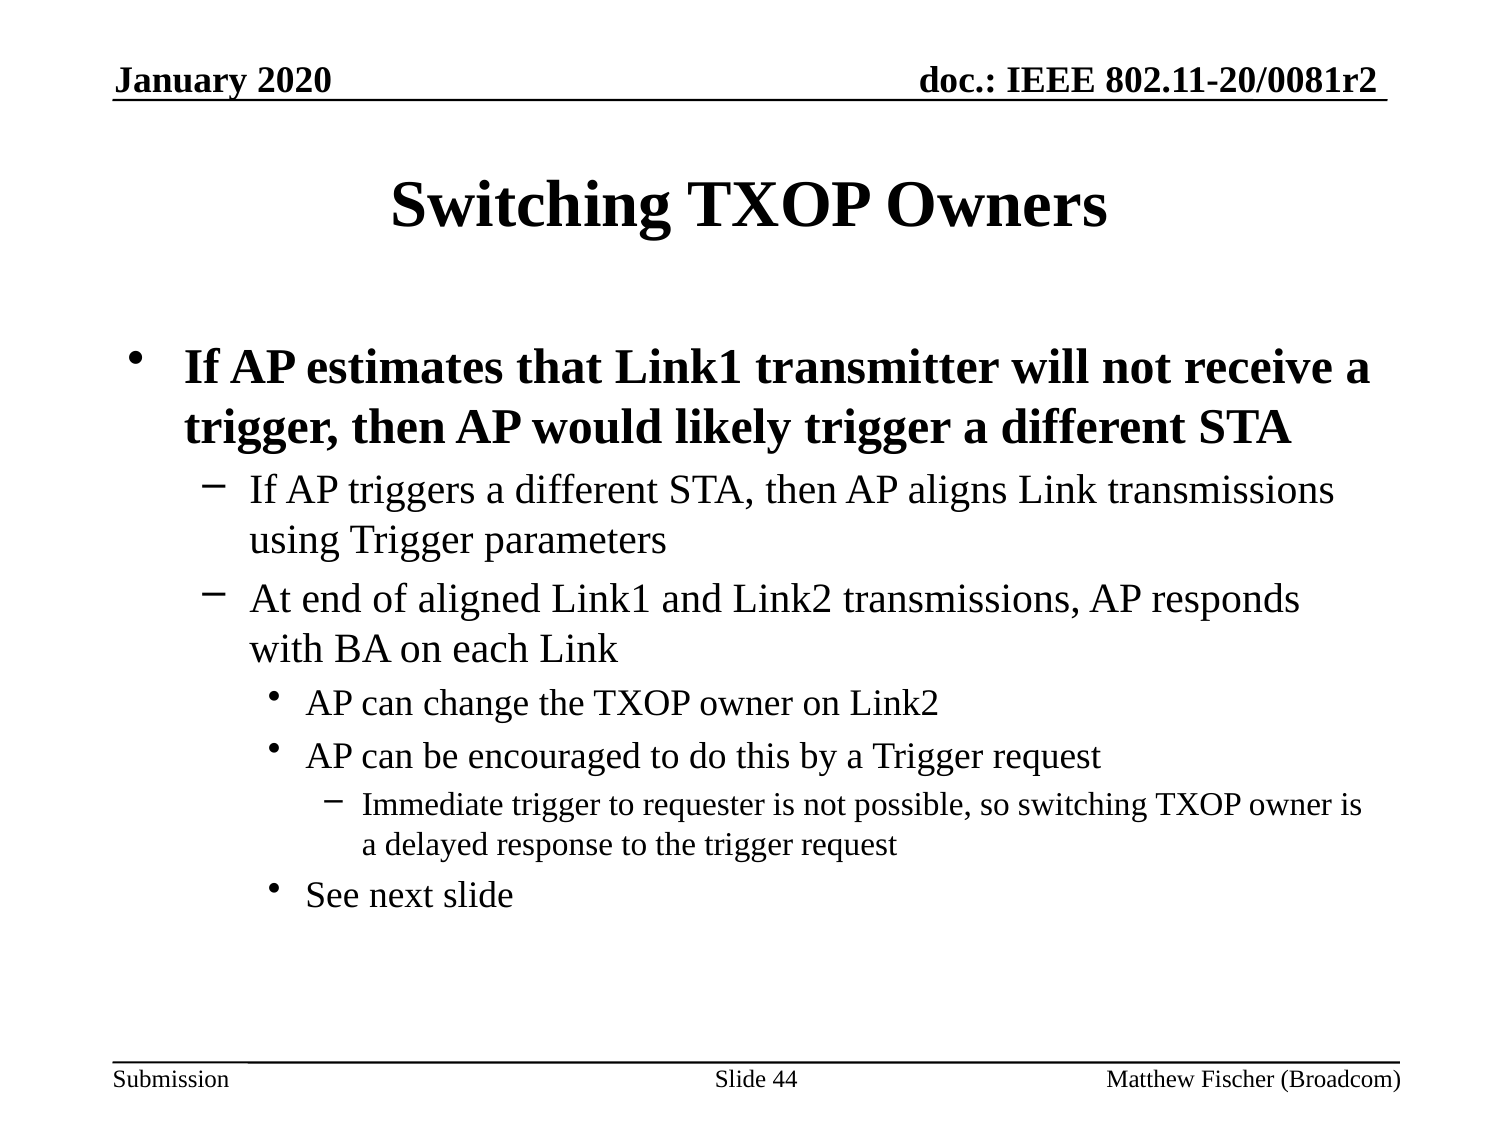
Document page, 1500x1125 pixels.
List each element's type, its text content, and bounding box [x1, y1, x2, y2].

slide_number Slide 44 [712, 1061, 800, 1093]
list If AP estimates that Link1 transmitter will not receive a trigger, then AP would likely trigger a different STA If AP triggers a different STA, then AP aligns Link transmissions using Trigger parameters At end of aligned Link1 and Link2 transmissions, AP responds with BA on each Link AP can change the TXOP owner on Link2 AP can be encouraged to do this by a Trigger request Immediate trigger to requester is not possible, so switching TXOP owner is a delayed response to the trigger request See next slide [112, 326, 1388, 1002]
title Switching TXOP Owners [112, 112, 1388, 288]
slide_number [114, 54, 335, 101]
footer Matthew Fischer (Broadcom) [1102, 1061, 1402, 1093]
